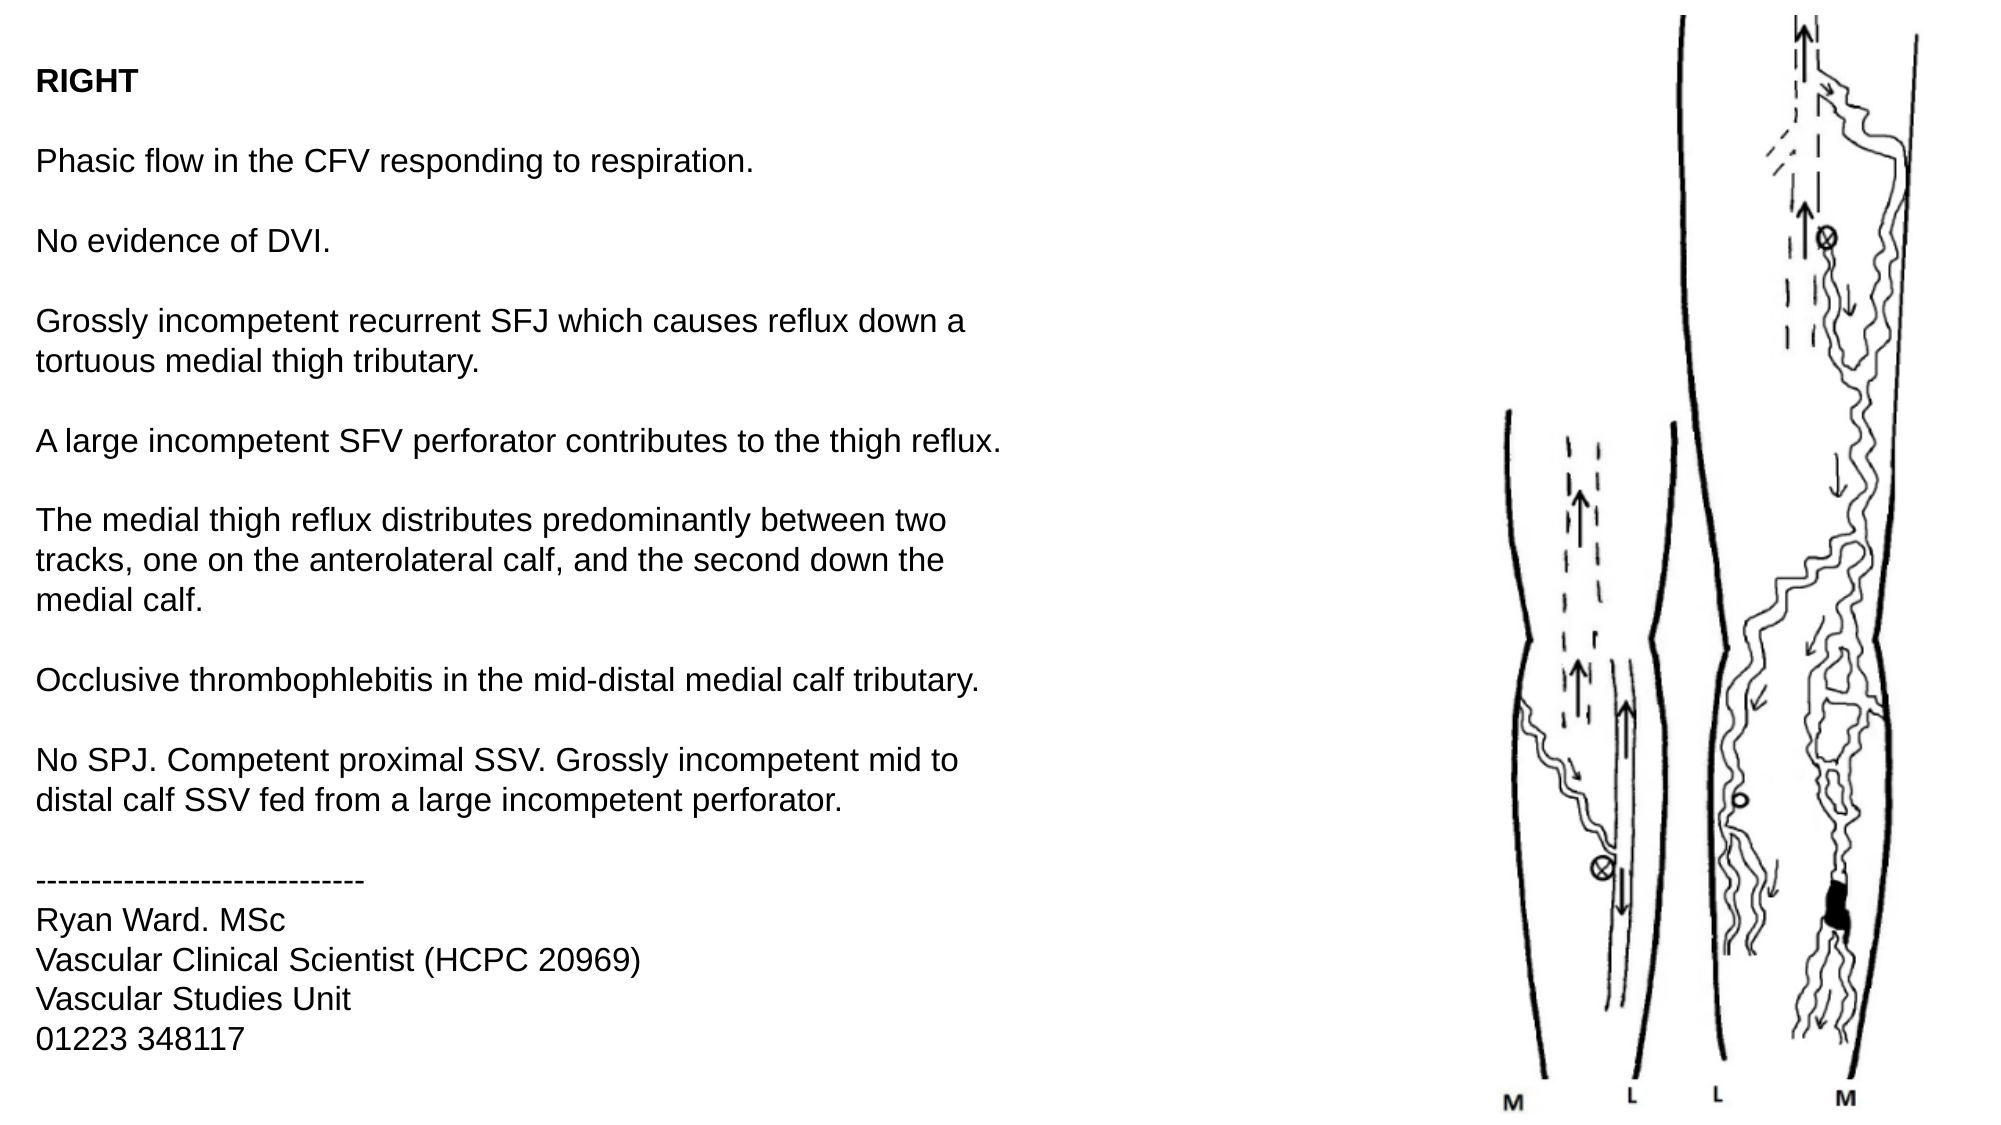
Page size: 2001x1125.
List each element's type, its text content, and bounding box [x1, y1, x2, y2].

picture [1476, 15, 1964, 1114]
text_box RIGHT Phasic flow in the CFV responding to respiration. No evidence of DVI. Grossly incompetent recurrent SFJ which causes reflux down a tortuous medial thigh tributary. A large incompetent SFV perforator contributes to the thigh reflux. The medial thigh reflux distributes predominantly between two tracks, one on the anterolateral calf, and the second down the medial calf. Occlusive thrombophlebitis in the mid-distal medial calf tributary. No SPJ. Competent proximal SSV. Grossly incompetent mid to distal calf SSV fed from a large incompetent perforator. ------------------------------ Ryan Ward. MSc Vascular Clinical Scientist (HCPC 20969) Vascular Studies Unit 01223 348117 [20, 52, 1021, 1065]
